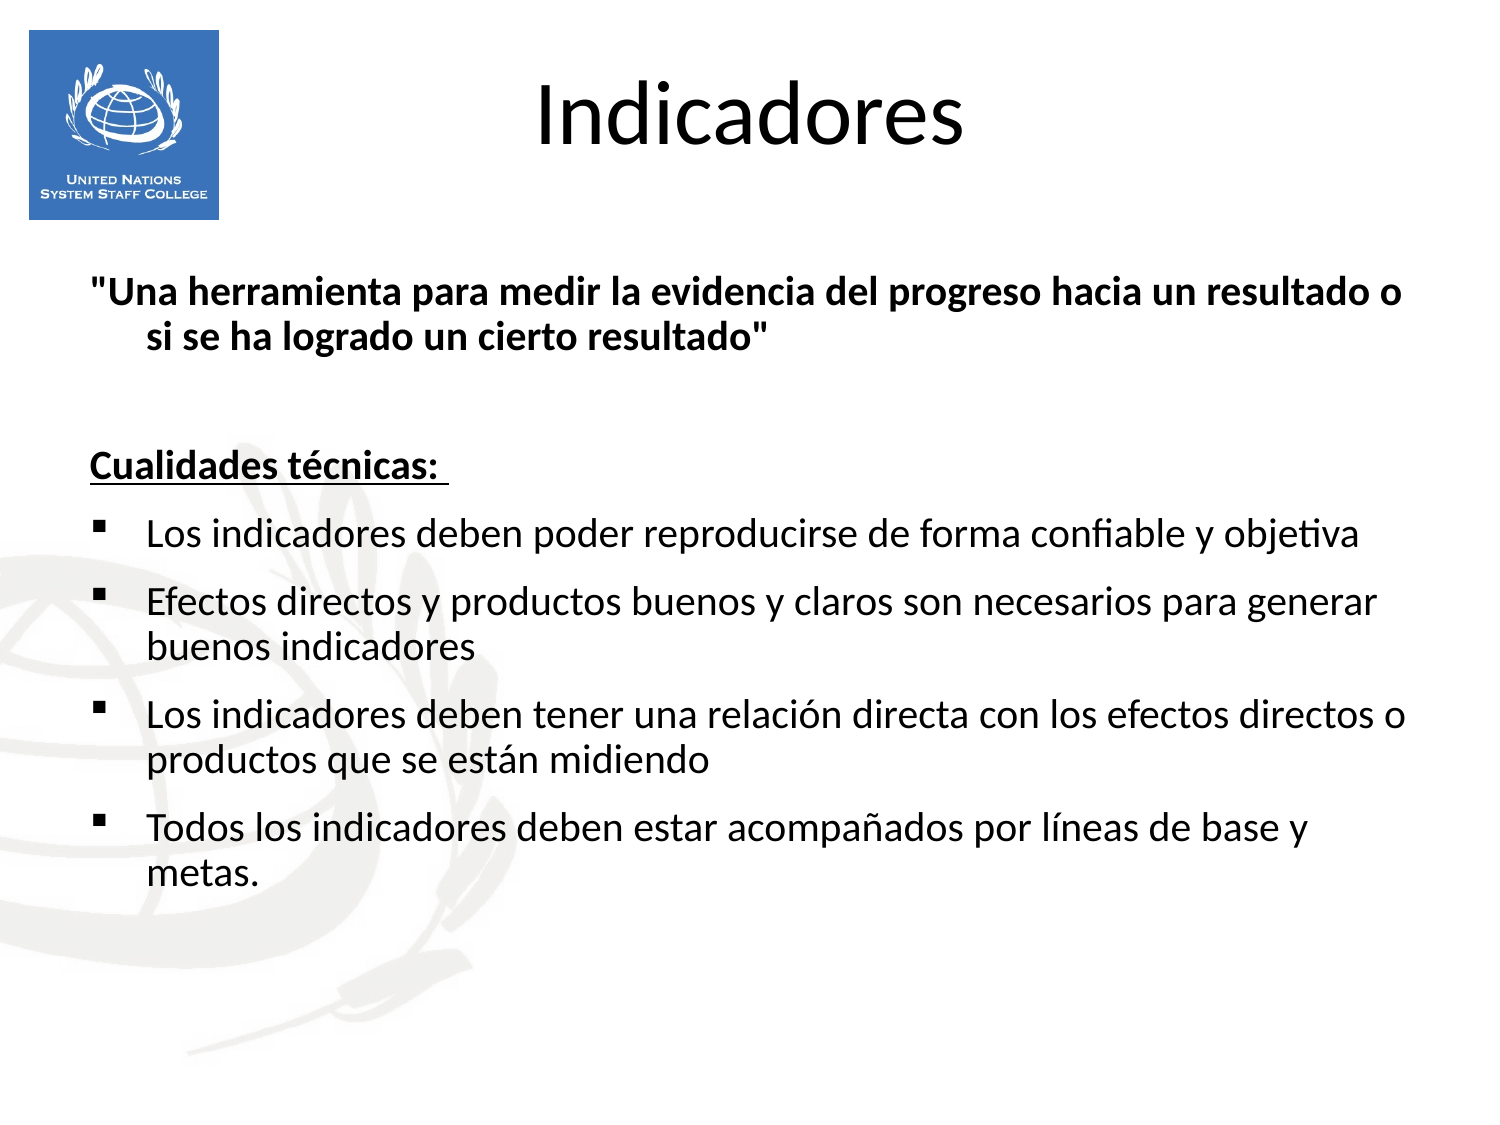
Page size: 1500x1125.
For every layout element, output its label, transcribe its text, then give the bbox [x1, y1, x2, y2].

text_box "Una herramienta para medir la evidencia del progreso hacia un resultado o si se ha logrado un cierto resultado" Cualidades técnicas: Los indicadores deben poder reproducirse de forma confiable y objetiva Efectos directos y productos buenos y claros son necesarios para generar buenos indicadores Los indicadores deben tener una relación directa con los efectos directos o productos que se están midiendo Todos los indicadores deben estar acompañados por líneas de base y metas. [74, 262, 1425, 1005]
text_box Indicadores [74, 45, 1425, 233]
picture [29, 30, 219, 220]
